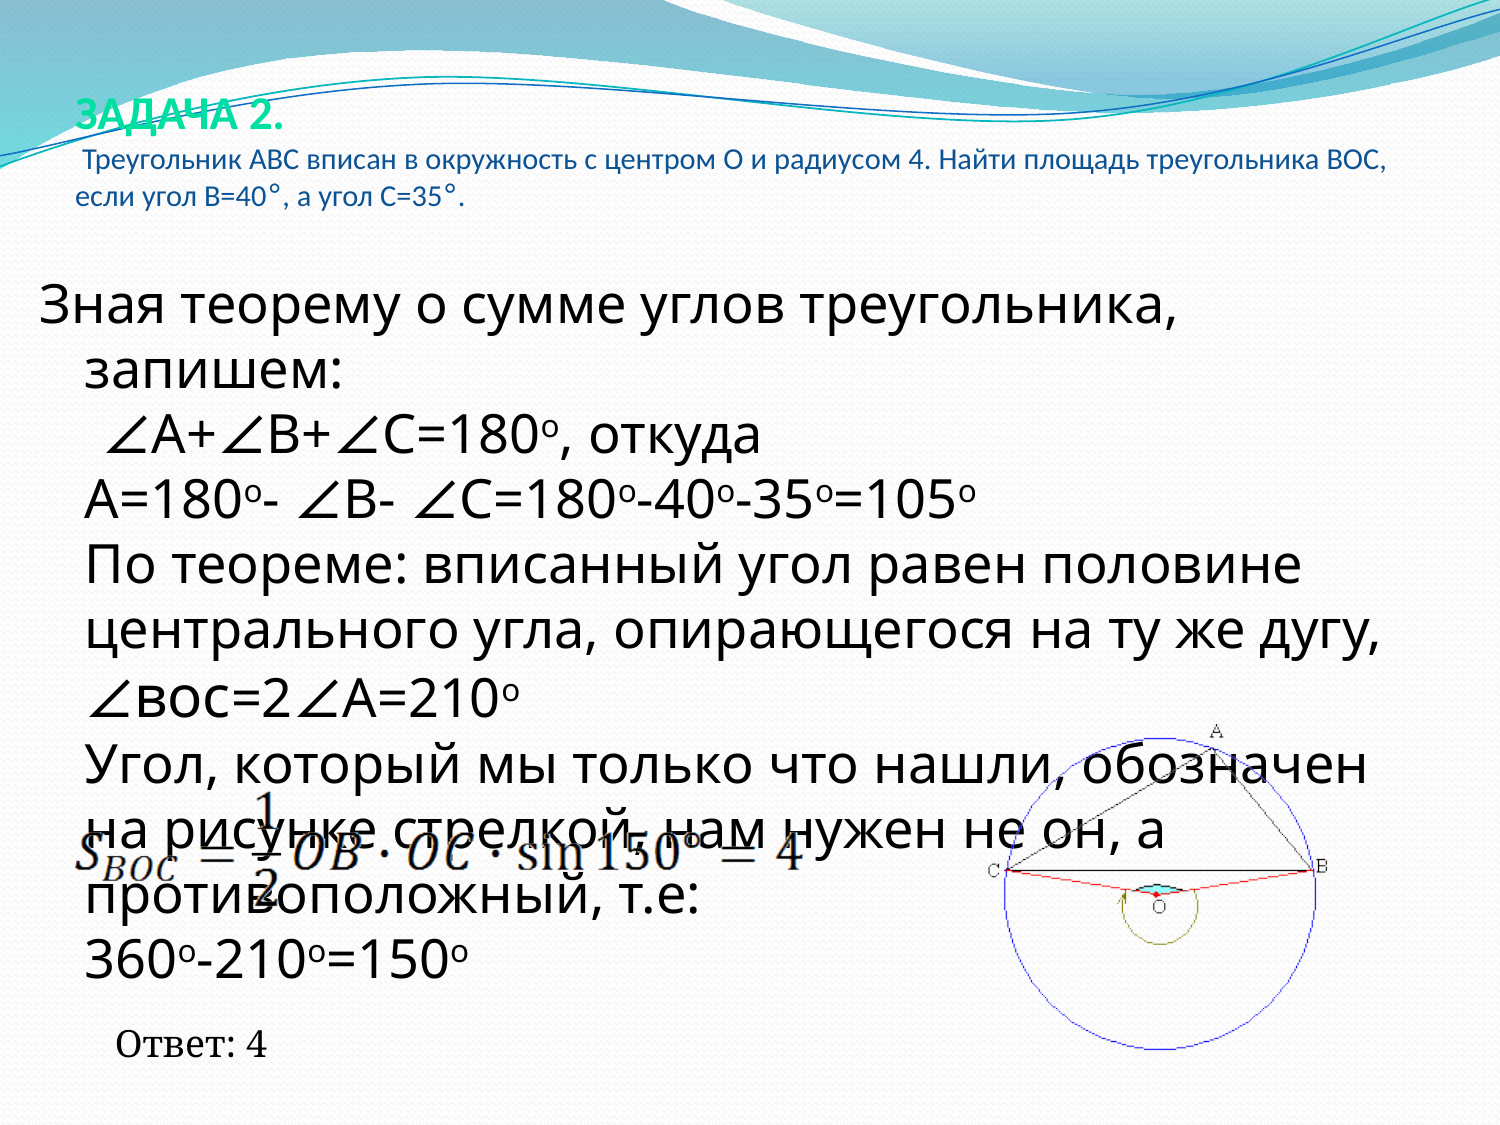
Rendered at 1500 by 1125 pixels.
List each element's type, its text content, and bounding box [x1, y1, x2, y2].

picture [987, 724, 1329, 1052]
title Задача 2. Треугольник ABC вписан в окружность с центром O и радиусом 4. Найти площадь треугольника BOC, если угол B=40°, а угол C=35°. [75, 75, 1425, 148]
title Задача 2. Треугольник ABC вписан в окружность с центром O и радиусом 4. Найти площадь треугольника BOC, если угол B=40°, а угол C=35°. [75, 207, 1425, 213]
text_box [0, 0, 1500, 75]
list Зная теорему о сумме углов треугольника, запишем: ∠А+∠В+∠С=180о, откуда А=180о- ∠В- ∠С=180о-40о-35о=105о По теореме: вписанный угол равен половине центрального угла, опирающегося на ту же дугу, ∠вос=2∠А=210о Угол, который мы только что нашли, обозначен на рисунке стрелкой, нам нужен не он, а противоположный, т.е: 360о-210о=150о [24, 262, 1463, 1088]
title Задача 2. Треугольник ABC вписан в окружность с центром O и радиусом 4. Найти площадь треугольника BOC, если угол B=40°, а угол C=35°. [75, 149, 1425, 206]
text_box Ответ: 4 [99, 1012, 650, 1073]
picture [74, 787, 804, 919]
